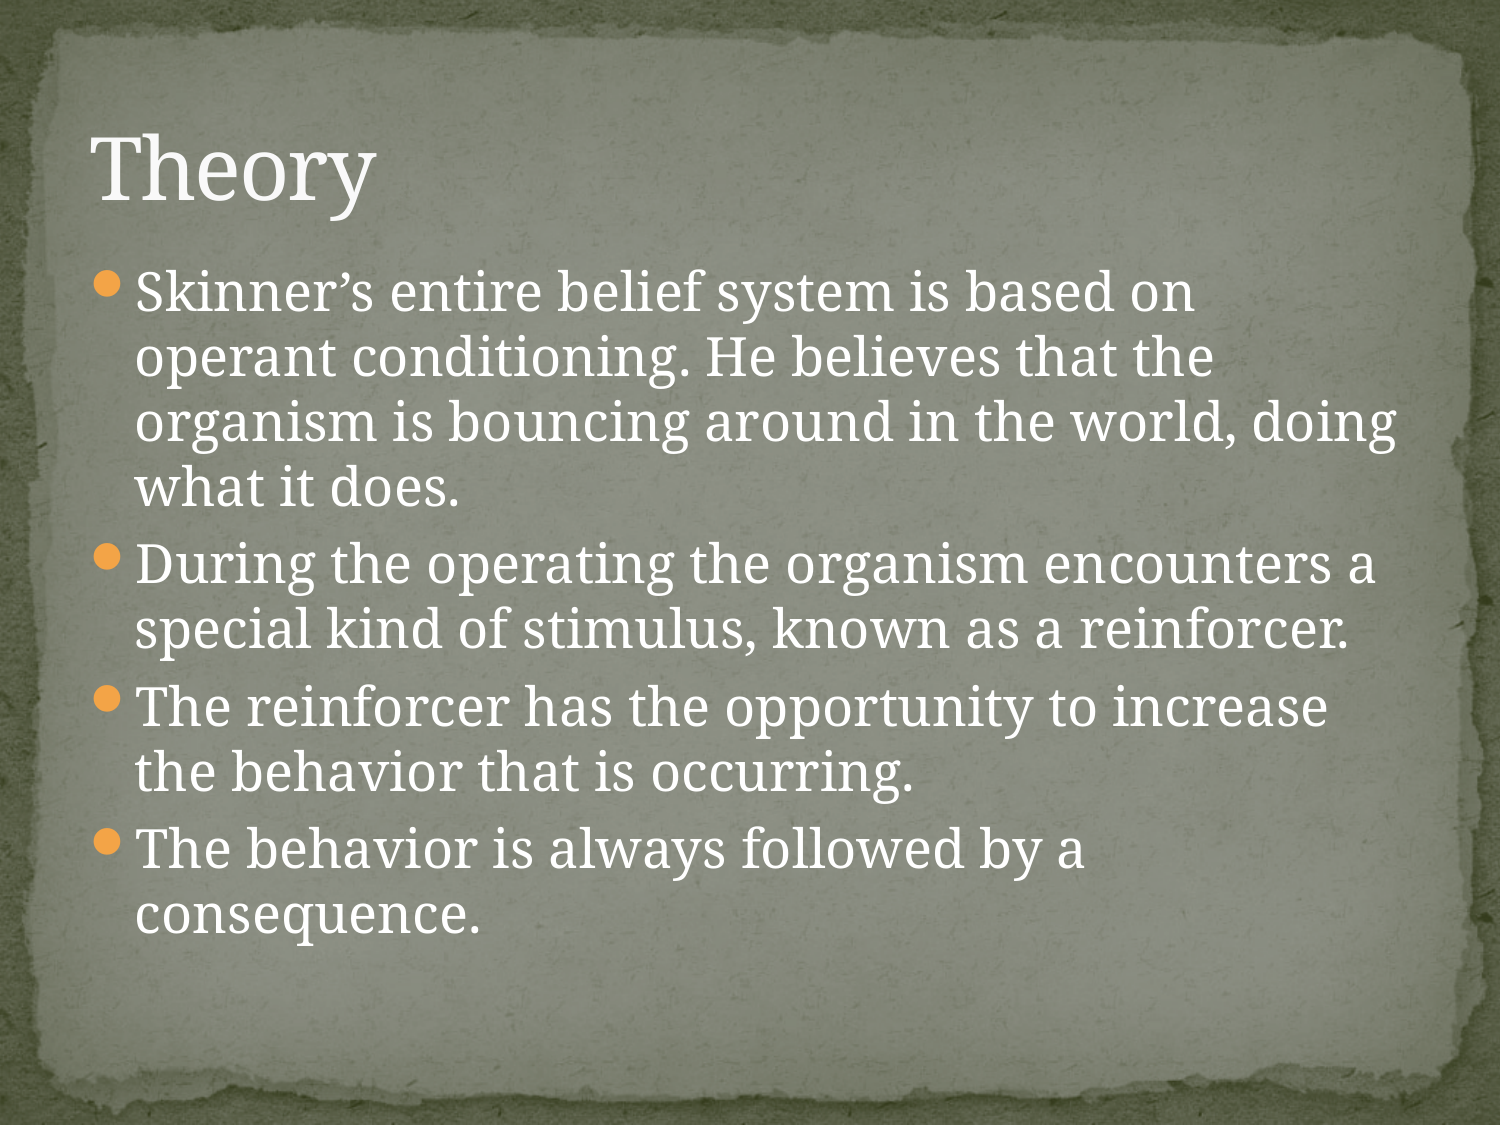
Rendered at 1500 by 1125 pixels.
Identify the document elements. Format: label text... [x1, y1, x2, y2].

title Theory [74, 24, 1425, 225]
list Skinner’s entire belief system is based on operant conditioning. He believes that the organism is bouncing around in the world, doing what it does. During the operating the organism encounters a special kind of stimulus, known as a reinforcer. The reinforcer has the opportunity to increase the behavior that is occurring. The behavior is always followed by a consequence. [75, 249, 1425, 1000]
